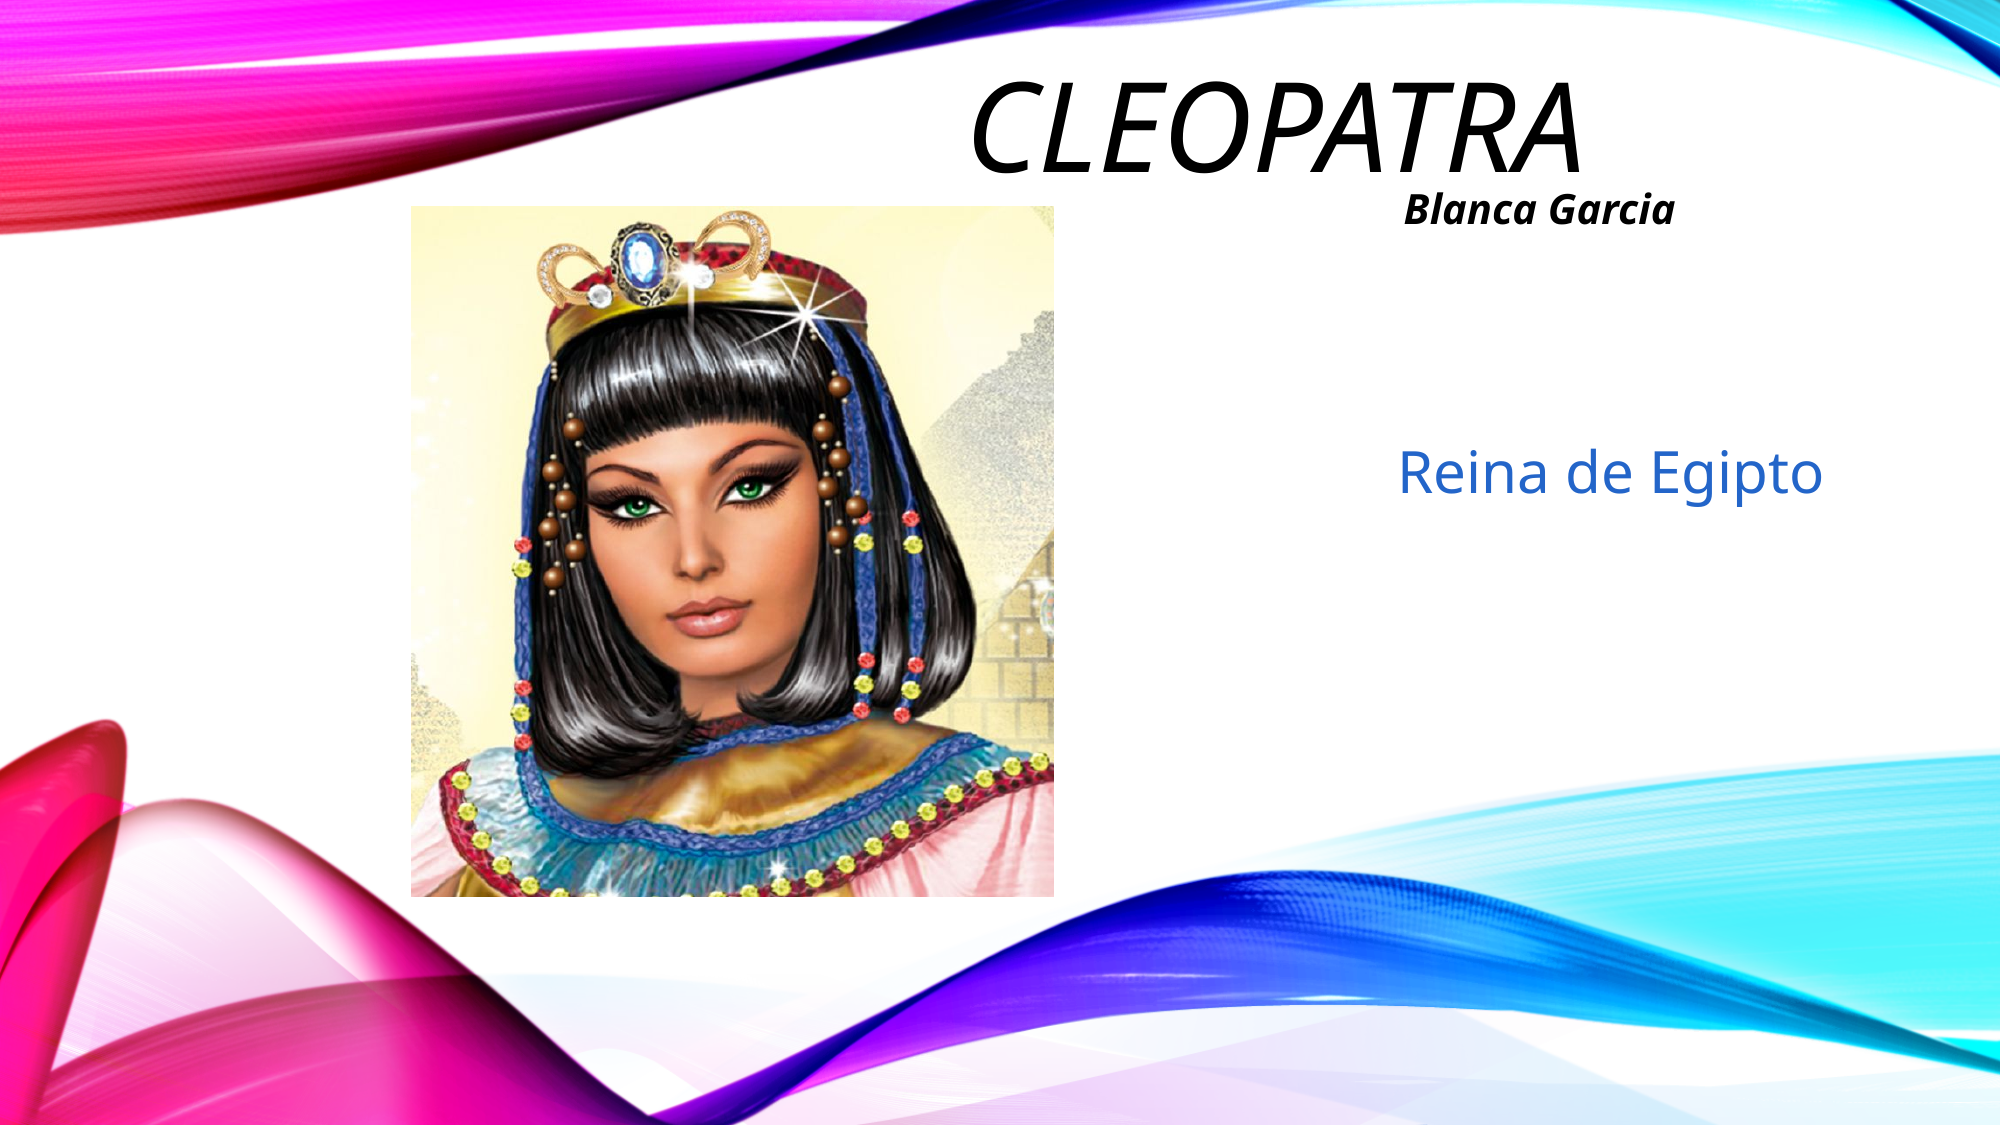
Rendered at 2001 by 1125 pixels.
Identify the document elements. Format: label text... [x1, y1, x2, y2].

picture [0, 0, 2000, 1125]
picture [1795, 1003, 1806, 1008]
title CLEOPATRA [950, 0, 2000, 207]
subtitle Blanca Garcia [1388, 181, 2000, 453]
text_box Reina de Egipto [1382, 427, 1840, 513]
